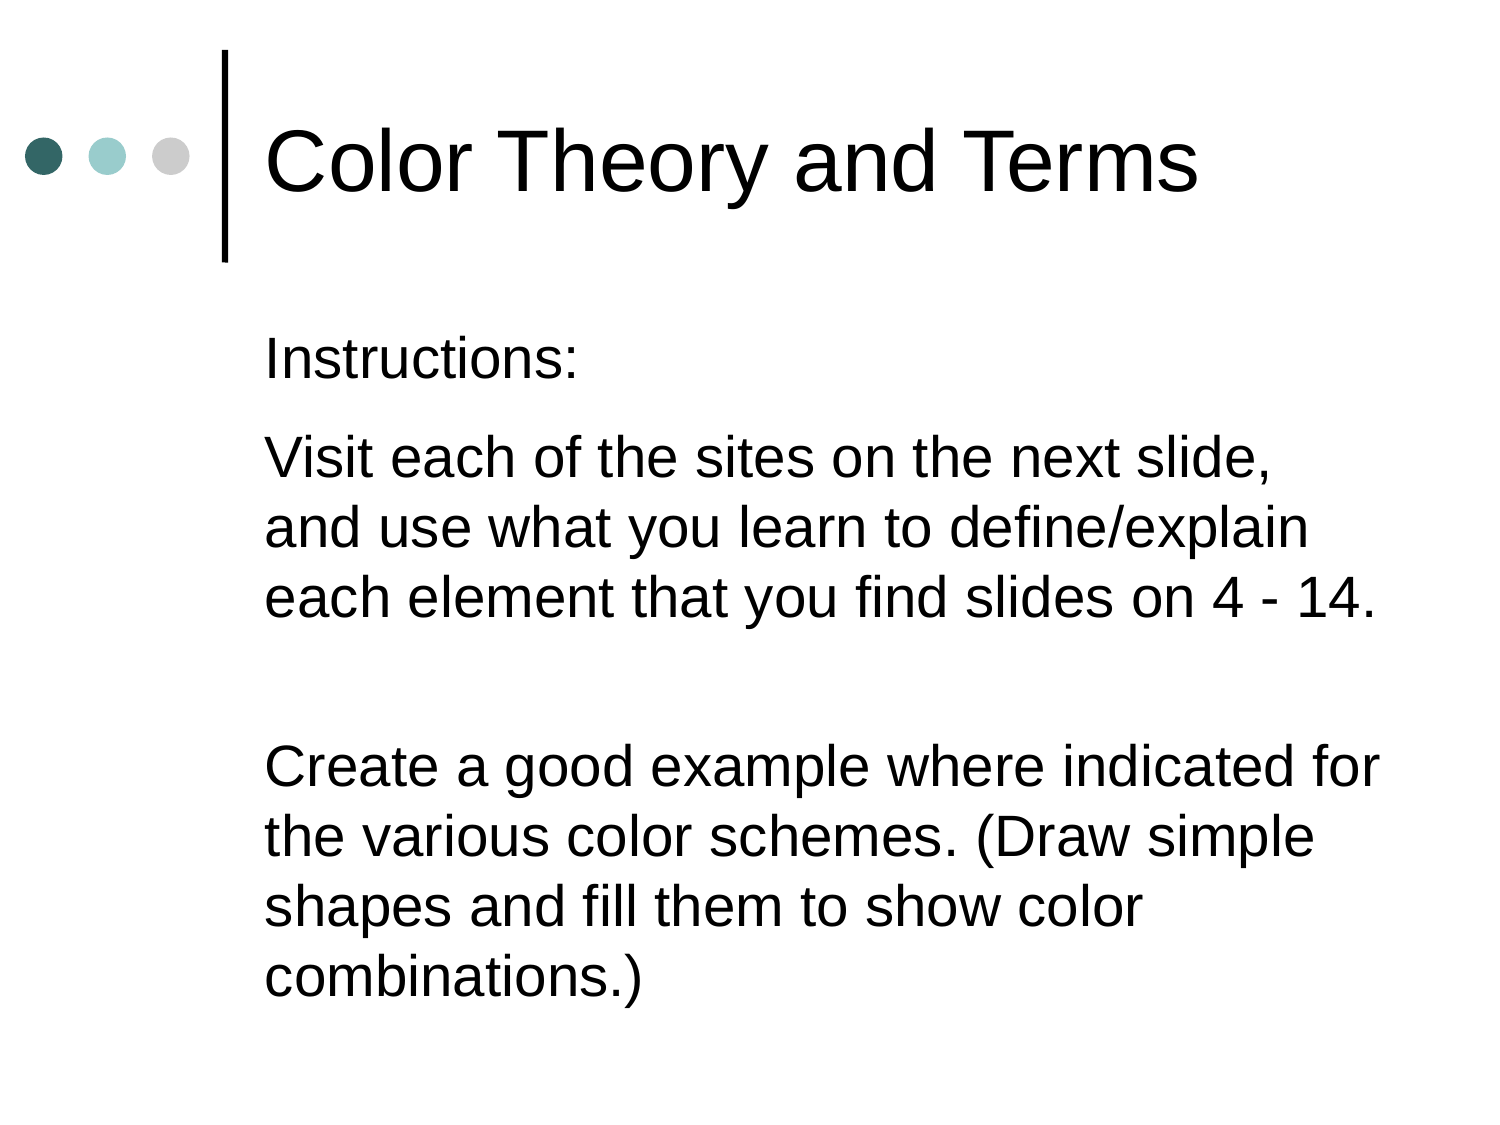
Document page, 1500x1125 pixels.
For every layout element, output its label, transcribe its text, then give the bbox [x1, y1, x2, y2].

title Color Theory and Terms [249, 30, 1401, 282]
list Instructions: Visit each of the sites on the next slide, and use what you learn to define/explain each element that you find slides on 4 - 14. Create a good example where indicated for the various color schemes. (Draw simple shapes and fill them to show color combinations.) [249, 312, 1401, 1051]
